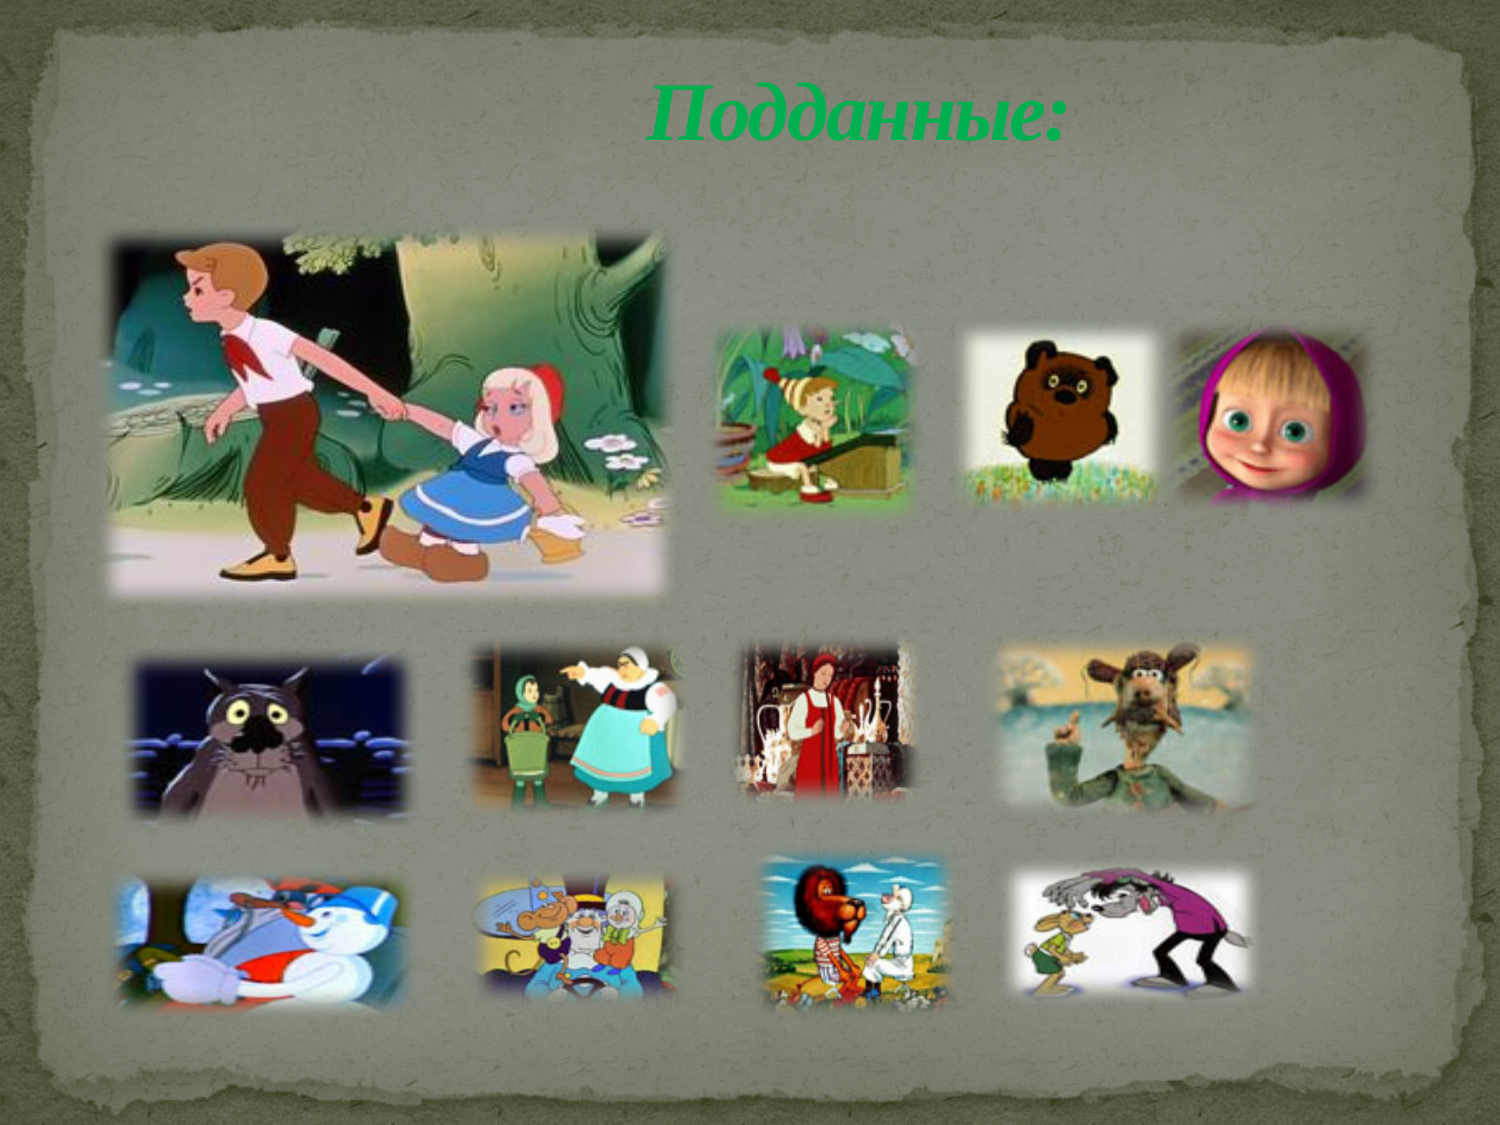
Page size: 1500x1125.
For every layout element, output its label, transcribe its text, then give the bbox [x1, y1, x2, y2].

picture [728, 634, 925, 808]
picture [751, 845, 960, 1018]
picture [119, 646, 420, 831]
picture [107, 868, 419, 1019]
picture [470, 869, 688, 1006]
picture [458, 634, 691, 820]
picture [986, 634, 1265, 820]
picture [951, 317, 1382, 515]
picture [704, 318, 925, 527]
title Подданные: [234, 46, 1465, 165]
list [96, 225, 677, 611]
picture [997, 857, 1265, 1007]
